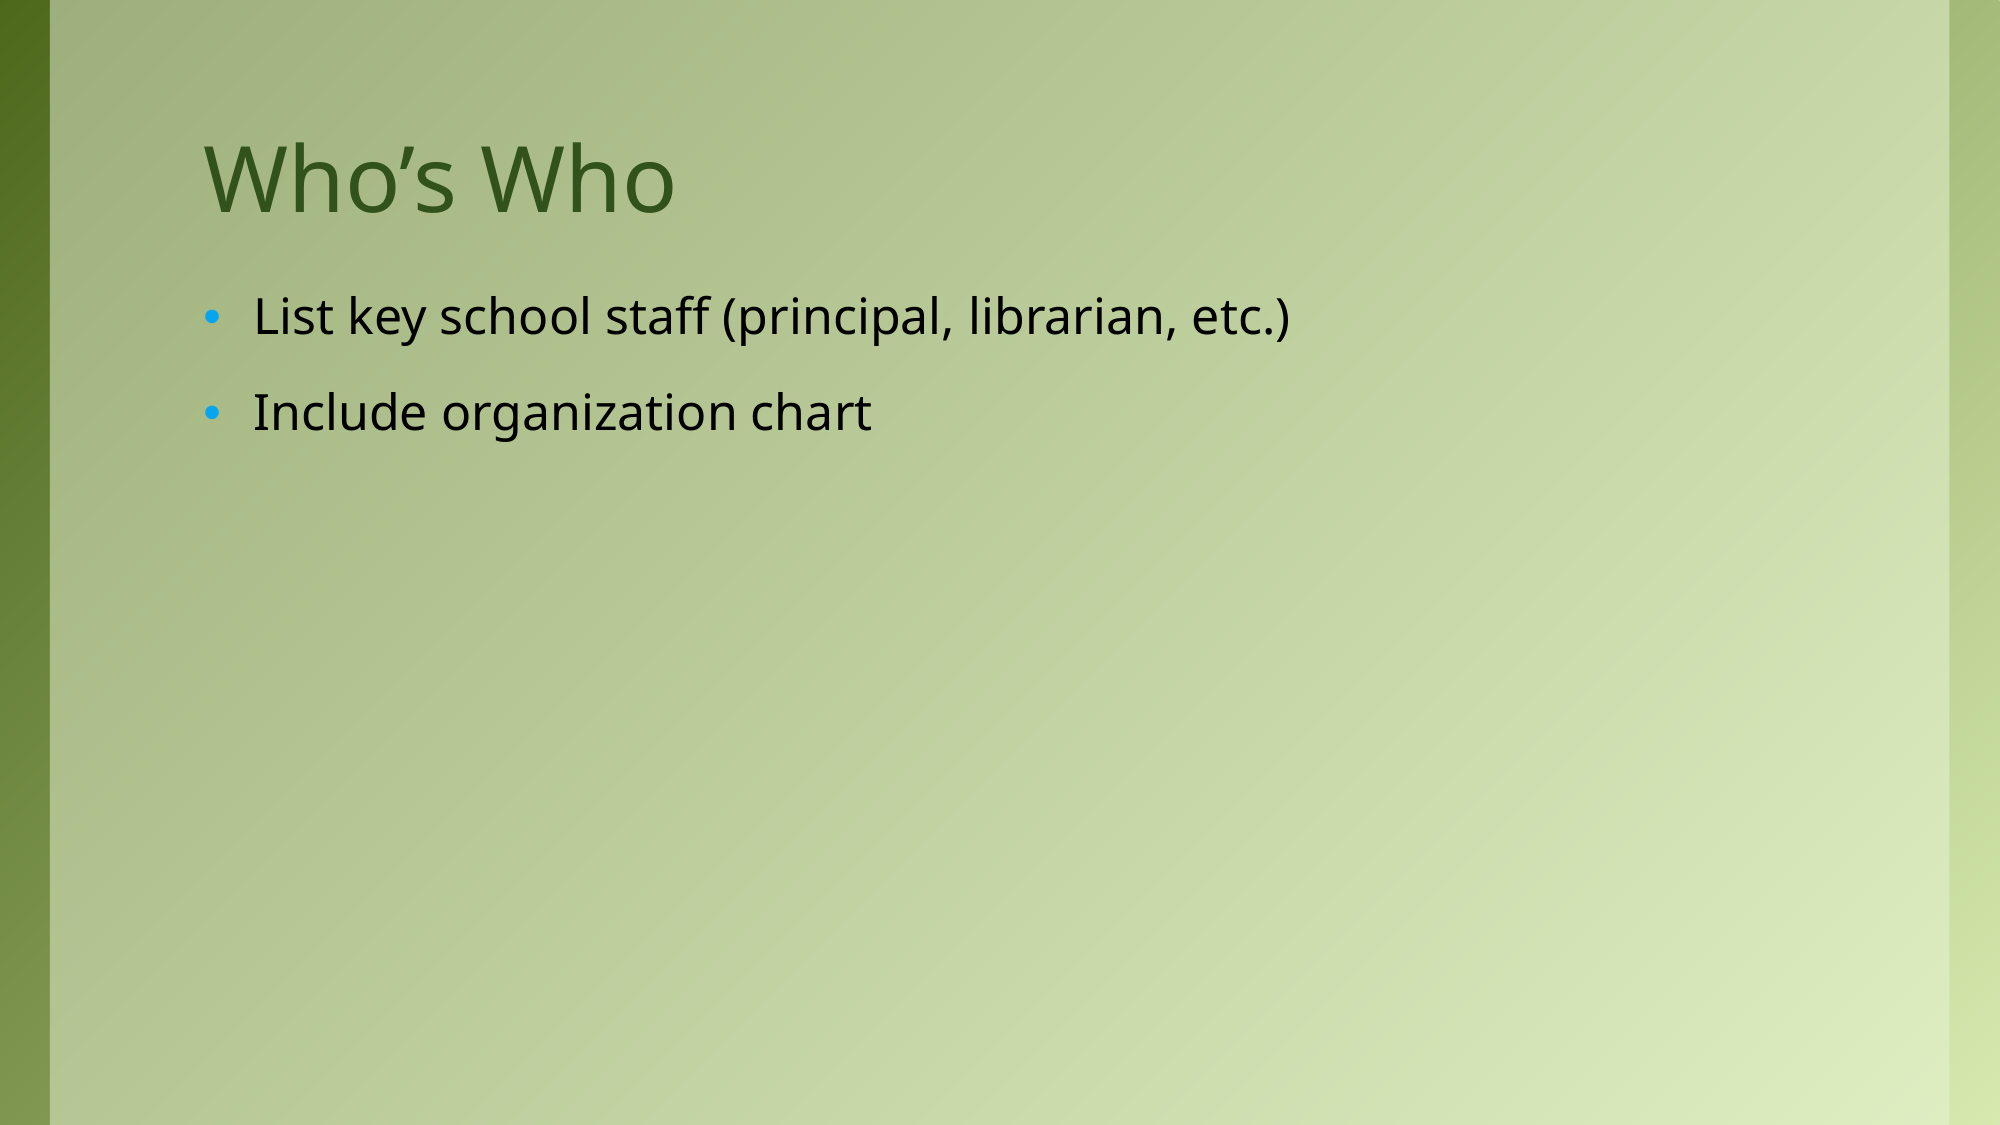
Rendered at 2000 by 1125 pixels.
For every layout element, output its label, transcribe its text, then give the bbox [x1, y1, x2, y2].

list List key school staff (principal, librarian, etc.) Include organization chart [183, 279, 1850, 1013]
title Who’s Who [183, 12, 1850, 242]
